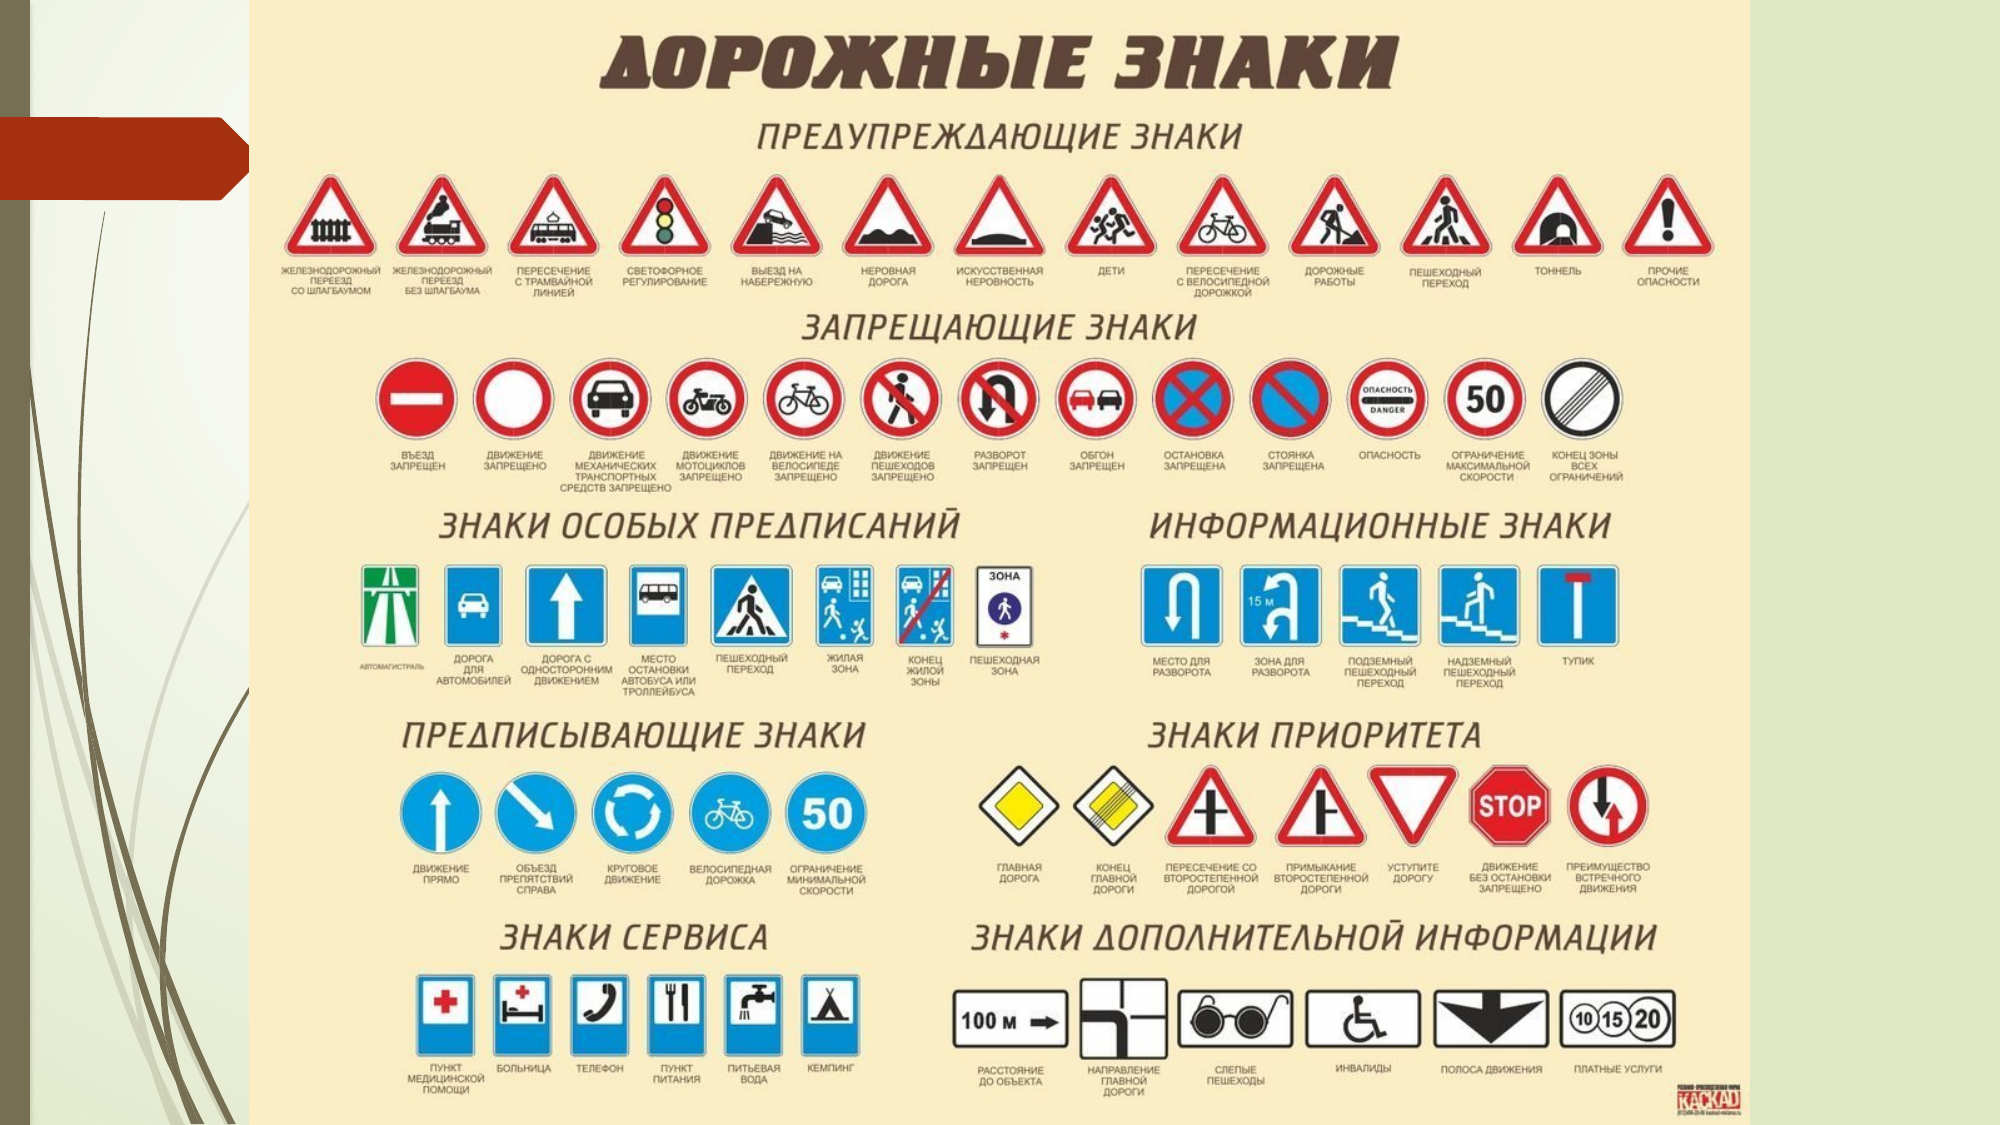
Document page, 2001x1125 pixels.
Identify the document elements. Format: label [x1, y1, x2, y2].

picture [249, 0, 1751, 1125]
